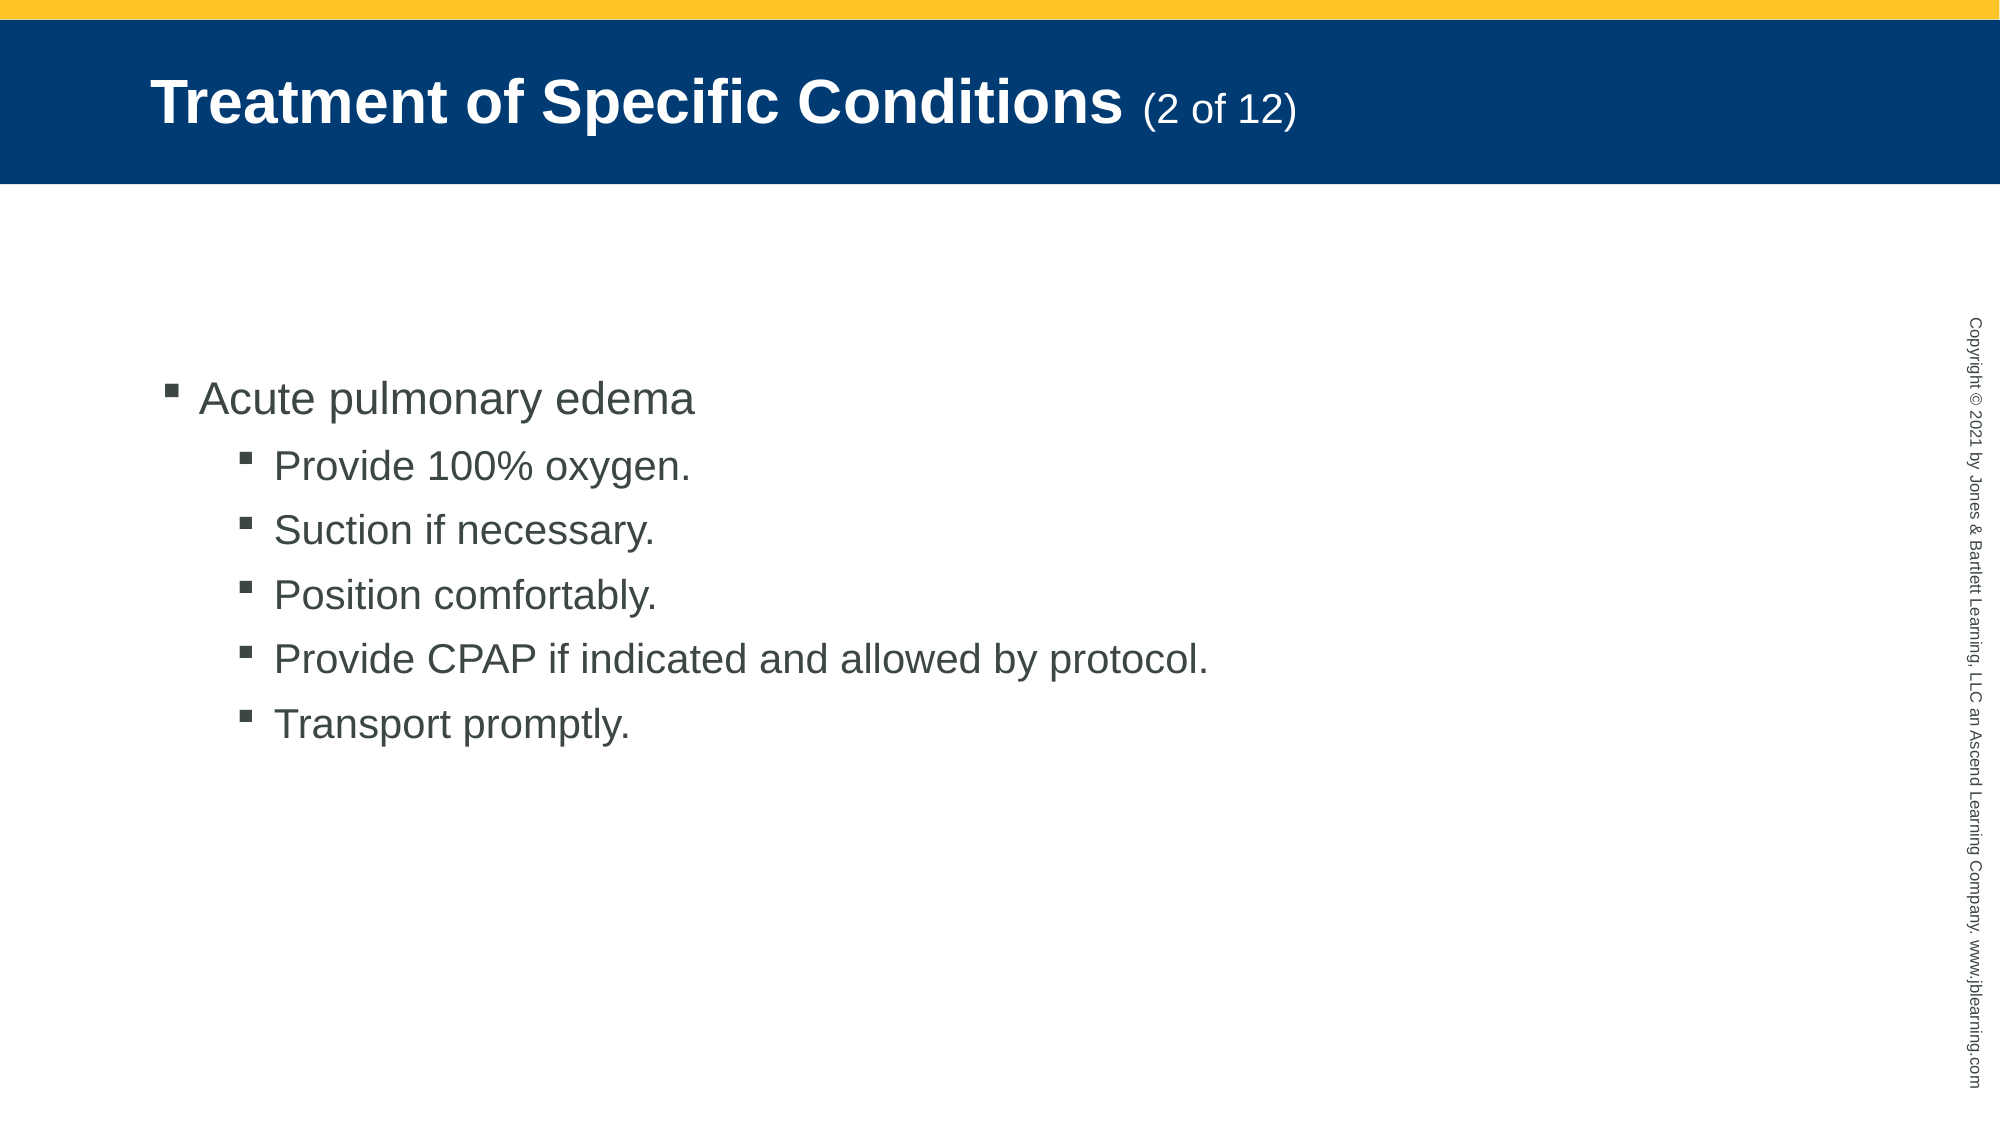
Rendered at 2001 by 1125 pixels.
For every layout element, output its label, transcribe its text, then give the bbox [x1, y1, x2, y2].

title Treatment of Specific Conditions (2 of 12) [0, 19, 2000, 185]
list Acute pulmonary edema Provide 100% oxygen. Suction if necessary. Position comfortably. Provide CPAP if indicated and allowed by protocol. Transport promptly. [146, 361, 1859, 1016]
